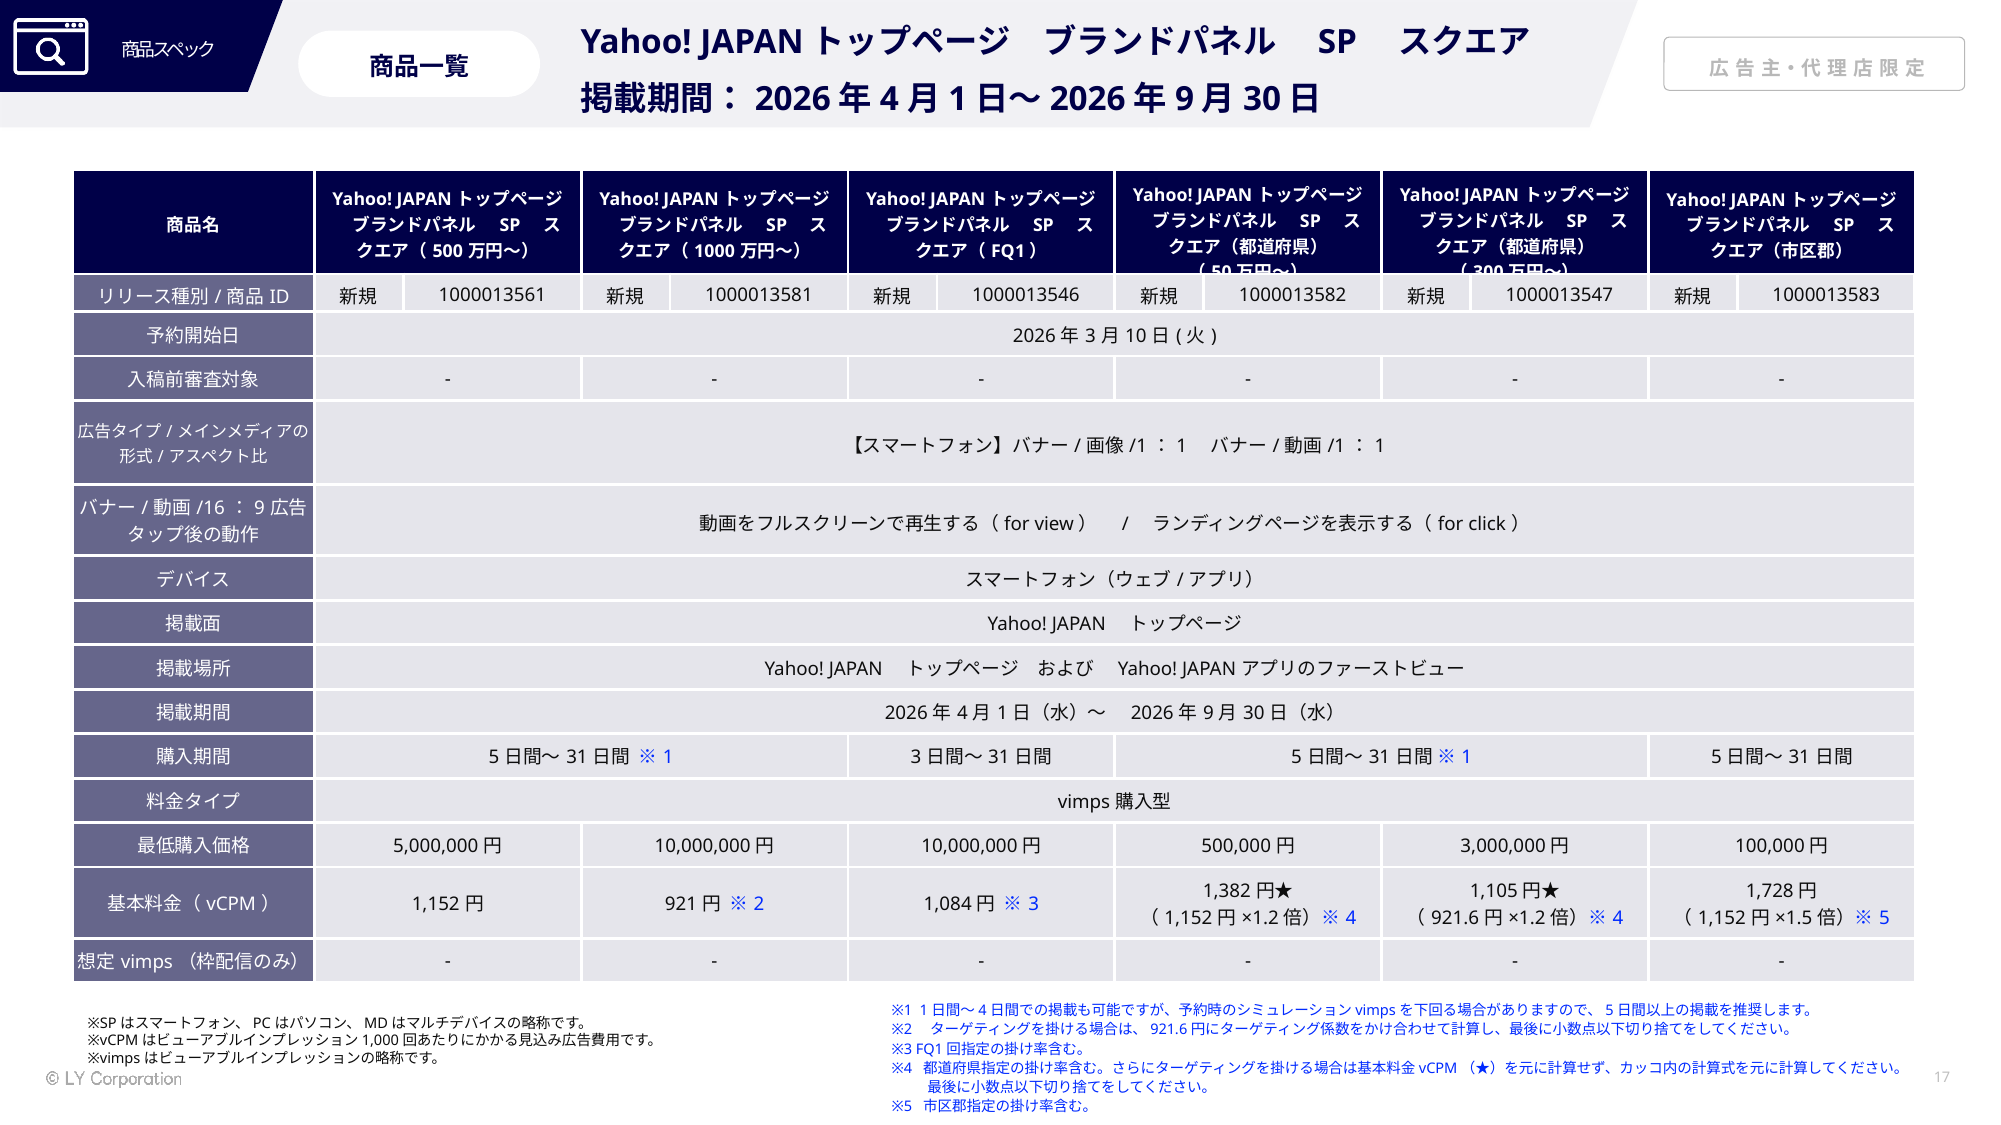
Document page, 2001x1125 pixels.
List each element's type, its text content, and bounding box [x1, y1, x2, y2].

table_cell - [1650, 357, 1914, 399]
table_cell 1000013547 [1472, 275, 1647, 310]
table_cell 新規 [1650, 275, 1736, 310]
table_cell 動画をフルスクリーンで再生する（for view） / ランディングページを表示する（for click） [316, 486, 1914, 554]
table_cell 921円 ※2 [583, 868, 847, 937]
table_cell 1000013546 [938, 275, 1113, 310]
table_cell - [316, 357, 580, 399]
table_cell 予約開始日 [74, 313, 313, 355]
picture [46, 1071, 181, 1088]
table_cell 1000013582 [1205, 275, 1380, 310]
table_cell 1,382円★ （1,152円×1.2倍）※4 [1116, 868, 1380, 937]
table_cell デバイス [74, 557, 313, 599]
table_header Yahoo! JAPANトップページ ブランドパネル SP スクエア（都道府県） （50万円～） [1116, 171, 1380, 273]
table_cell 500,000円 [1116, 824, 1380, 866]
table_cell 広告タイプ/メインメディアの 形式/アスペクト比 [74, 402, 313, 483]
table_cell 1,152円 [316, 868, 580, 937]
table_cell 最低購入価格 [74, 824, 313, 866]
table_cell 1000013581 [671, 275, 847, 310]
table_header 商品名 [74, 171, 313, 273]
table_cell バナー/動画/16：9広告 タップ後の動作 [74, 486, 313, 554]
table_header Yahoo! JAPANトップページ ブランドパネル SP スクエア（都道府県） （300万円～） [1383, 171, 1647, 273]
picture [9, 5, 92, 87]
table_cell 10,000,000円 [583, 824, 847, 866]
table_cell Yahoo! JAPAN トップページ および Yahoo! JAPANアプリのファーストビュー [316, 646, 1914, 688]
table_cell - [1650, 940, 1914, 981]
table_cell 5,000,000円 [316, 824, 580, 866]
table_cell 1,084円 ※3 [849, 868, 1113, 937]
text_box 商品スペック [97, 13, 240, 81]
text_box ※1 1日間～4日間での掲載も可能ですが、予約時のシミュレーションvimpsを下回る場合がありますので、5日間以上の掲載を推奨します。 ※2 ターゲティングを掛ける場合は、921.6円にターゲティング係数をかけ合わせて計算し、最後に小数点以下切り捨てをしてください。 ※3 FQ1回指定の掛け率含む。 ※4 都道府県指定の掛け率含む。さらにターゲティングを掛ける場合は基本料金vCPM（★）を元に計算せず、カッコ内の計算式を元に計算してください。 最後に小数点以下切り捨てをしてください。 ※5 市区郡指定の掛け率含む。 [891, 991, 1909, 1122]
table_cell 5日間～31日間 [1650, 735, 1914, 777]
table_cell - [849, 940, 1113, 981]
table_cell - [583, 357, 847, 399]
table_cell - [1383, 357, 1647, 399]
table_cell 掲載場所 [74, 646, 313, 688]
table_cell 新規 [1383, 275, 1469, 310]
table_cell 1000013561 [405, 275, 580, 310]
table_header Yahoo! JAPANトップページ ブランドパネル SP スクエア（1000万円～） [583, 171, 847, 273]
table_cell Yahoo! JAPAN トップページ [316, 602, 1914, 643]
table_cell - [849, 357, 1113, 399]
table_cell 100,000円 [1650, 824, 1914, 866]
table_cell 3,000,000円 [1383, 824, 1647, 866]
table_cell 料金タイプ [74, 780, 313, 821]
table_cell - [316, 940, 580, 981]
table_header Yahoo! JAPANトップページ ブランドパネル SP スクエア（FQ1） [849, 171, 1113, 273]
table_cell 2026年4月1日（水）～ 2026年9月30日（水） [316, 691, 1914, 732]
table_header Yahoo! JAPANトップページ ブランドパネル SP スクエア（市区郡） [1650, 171, 1914, 273]
table_cell - [1116, 357, 1380, 399]
table_cell 新規 [849, 275, 936, 310]
table_cell スマートフォン（ウェブ/アプリ） [316, 557, 1914, 599]
table_cell 購入期間 [74, 735, 313, 777]
table_cell - [583, 940, 847, 981]
table_cell 新規 [583, 275, 669, 310]
table_cell 1,728円 （1,152円×1.5倍）※5 [1650, 868, 1914, 937]
table_cell 新規 [1116, 275, 1202, 310]
table_cell - [1383, 940, 1647, 981]
table_cell 3日間～31日間 [849, 735, 1113, 777]
table_cell 想定vimps（枠配信のみ） [74, 940, 313, 981]
table_cell 新規 [316, 275, 402, 310]
table_cell 掲載面 [74, 602, 313, 643]
table_cell 【スマートフォン】バナー/画像/1：1 バナー/動画/1：1 [316, 402, 1914, 483]
table_cell 1,105円★ （921.6円×1.2倍）※4 [1383, 868, 1647, 937]
table_header Yahoo! JAPANトップページ ブランドパネル SP スクエア（500万円～） [316, 171, 580, 273]
table_cell リリース種別/商品ID [74, 275, 313, 310]
table_cell 5日間～31日間 ※1 [1116, 735, 1647, 777]
table_cell 基本料金（vCPM） [74, 868, 313, 937]
table_cell - [1116, 940, 1380, 981]
table_cell 1000013583 [1739, 275, 1913, 310]
table_cell 入稿前審査対象 [74, 357, 313, 399]
text_box 商品一覧 [297, 29, 542, 98]
table_cell vimps購入型 [316, 780, 1914, 821]
text_box ※SPはスマートフォン、PCはパソコン、MDはマルチデバイスの略称です。 ※vCPMはビューアブルインプレッション1,000回あたりにかかる見込み広告費用です。 ※vimpsはビューアブルインプレッションの略称です。 [72, 1006, 891, 1074]
table_cell 掲載期間 [74, 691, 313, 732]
list Yahoo! JAPANトップページ ブランドパネル SP スクエア 掲載期間：2026年4月1日～2026年9月30日 [580, 23, 1568, 119]
table_cell 2026年3月10日(火) [316, 313, 1914, 355]
table_cell 5日間～31日間 ※1 [316, 735, 847, 777]
table_cell 10,000,000円 [849, 824, 1113, 866]
